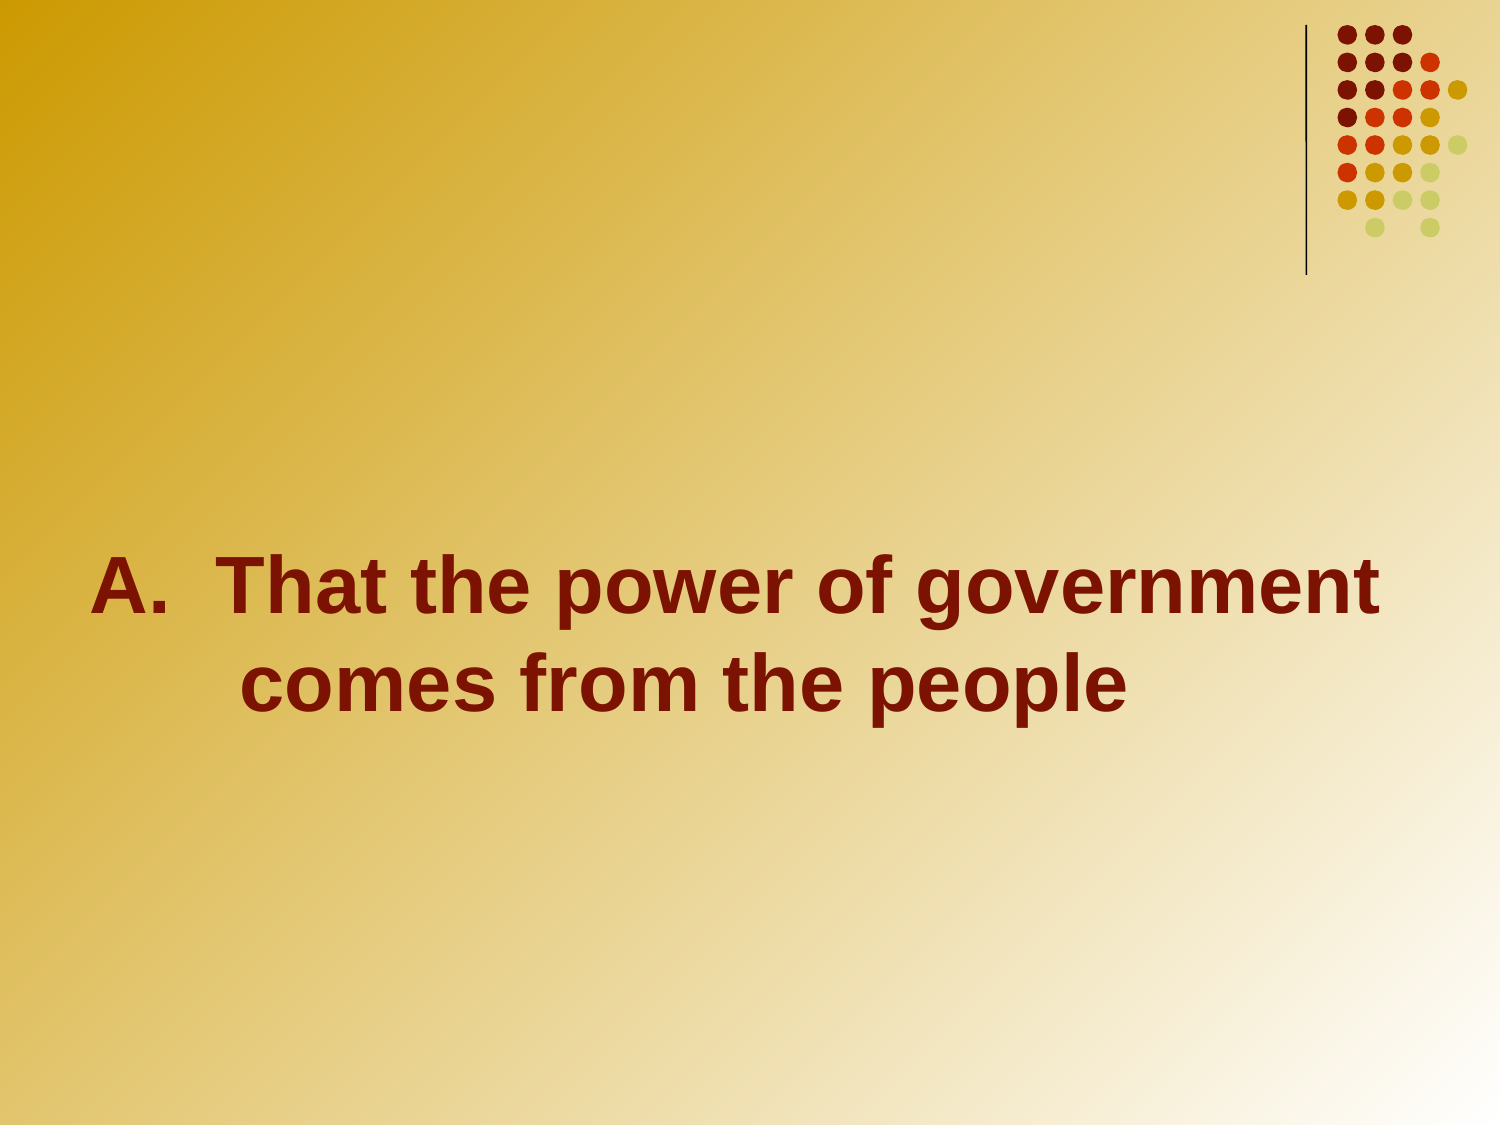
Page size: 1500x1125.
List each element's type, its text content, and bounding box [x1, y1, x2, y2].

text_box A. That the power of government comes from the people [74, 525, 1438, 833]
